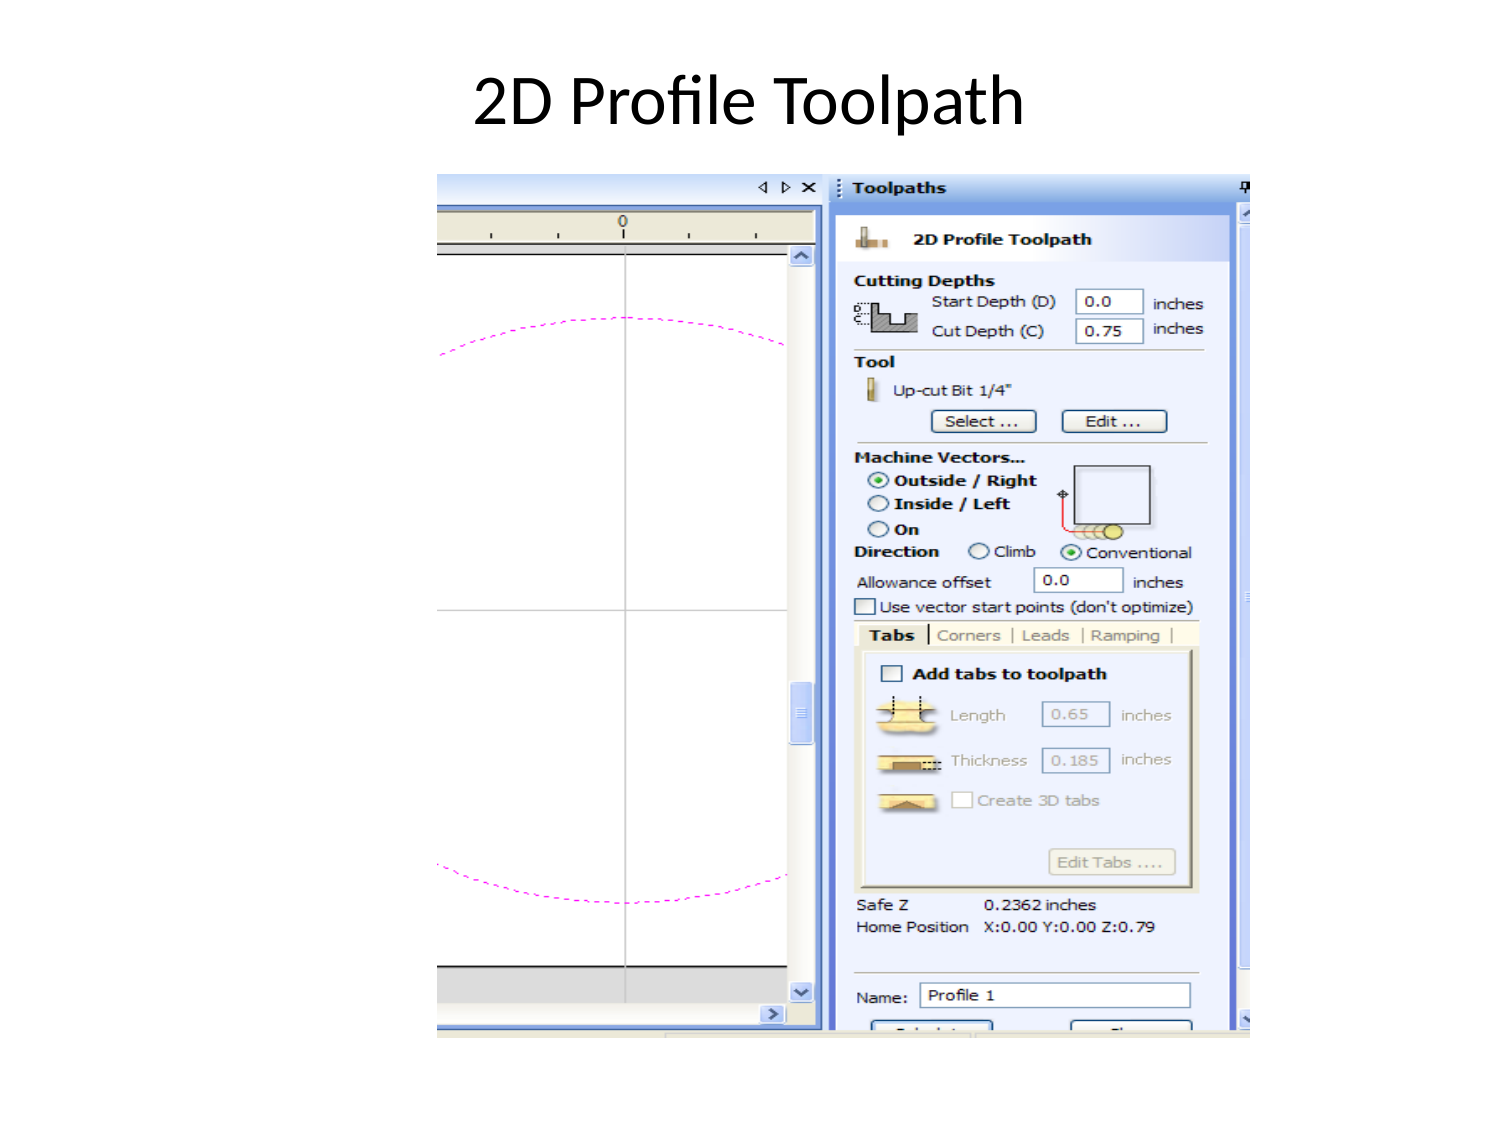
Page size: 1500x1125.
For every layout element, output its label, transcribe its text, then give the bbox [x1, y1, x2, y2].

title 2D Profile Toolpath [75, 45, 1425, 233]
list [437, 174, 1251, 1038]
